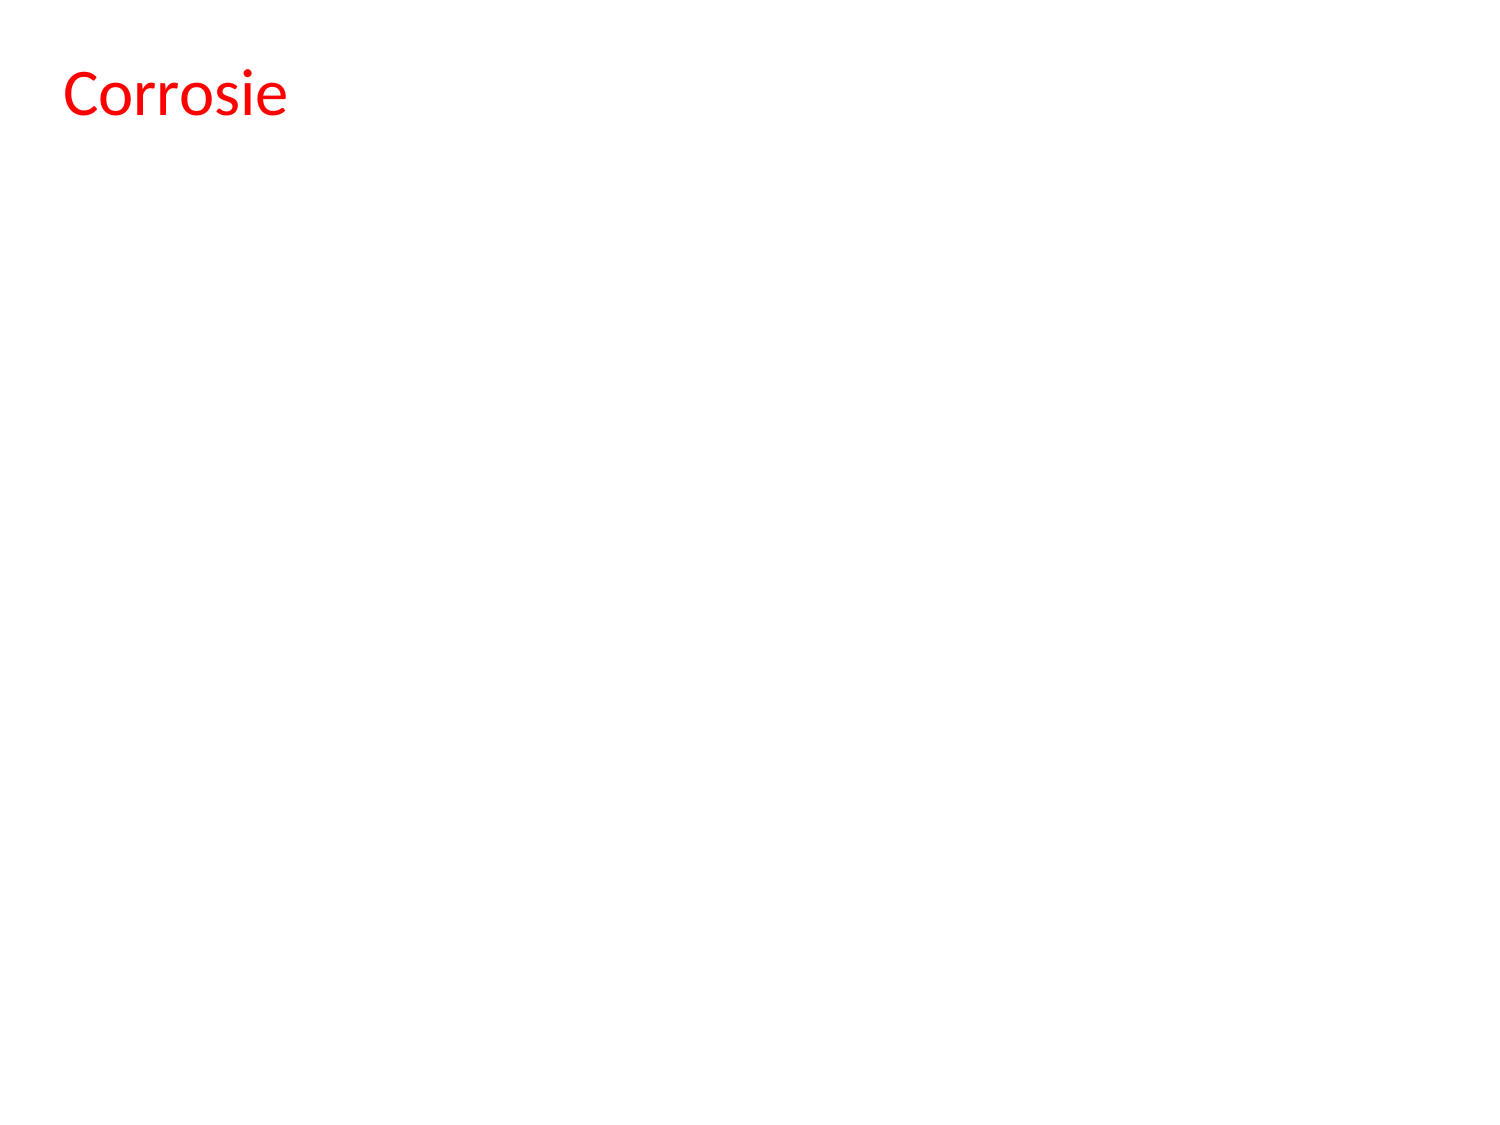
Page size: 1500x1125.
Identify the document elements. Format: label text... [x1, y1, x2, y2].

text_box Corrosie [48, 41, 947, 297]
